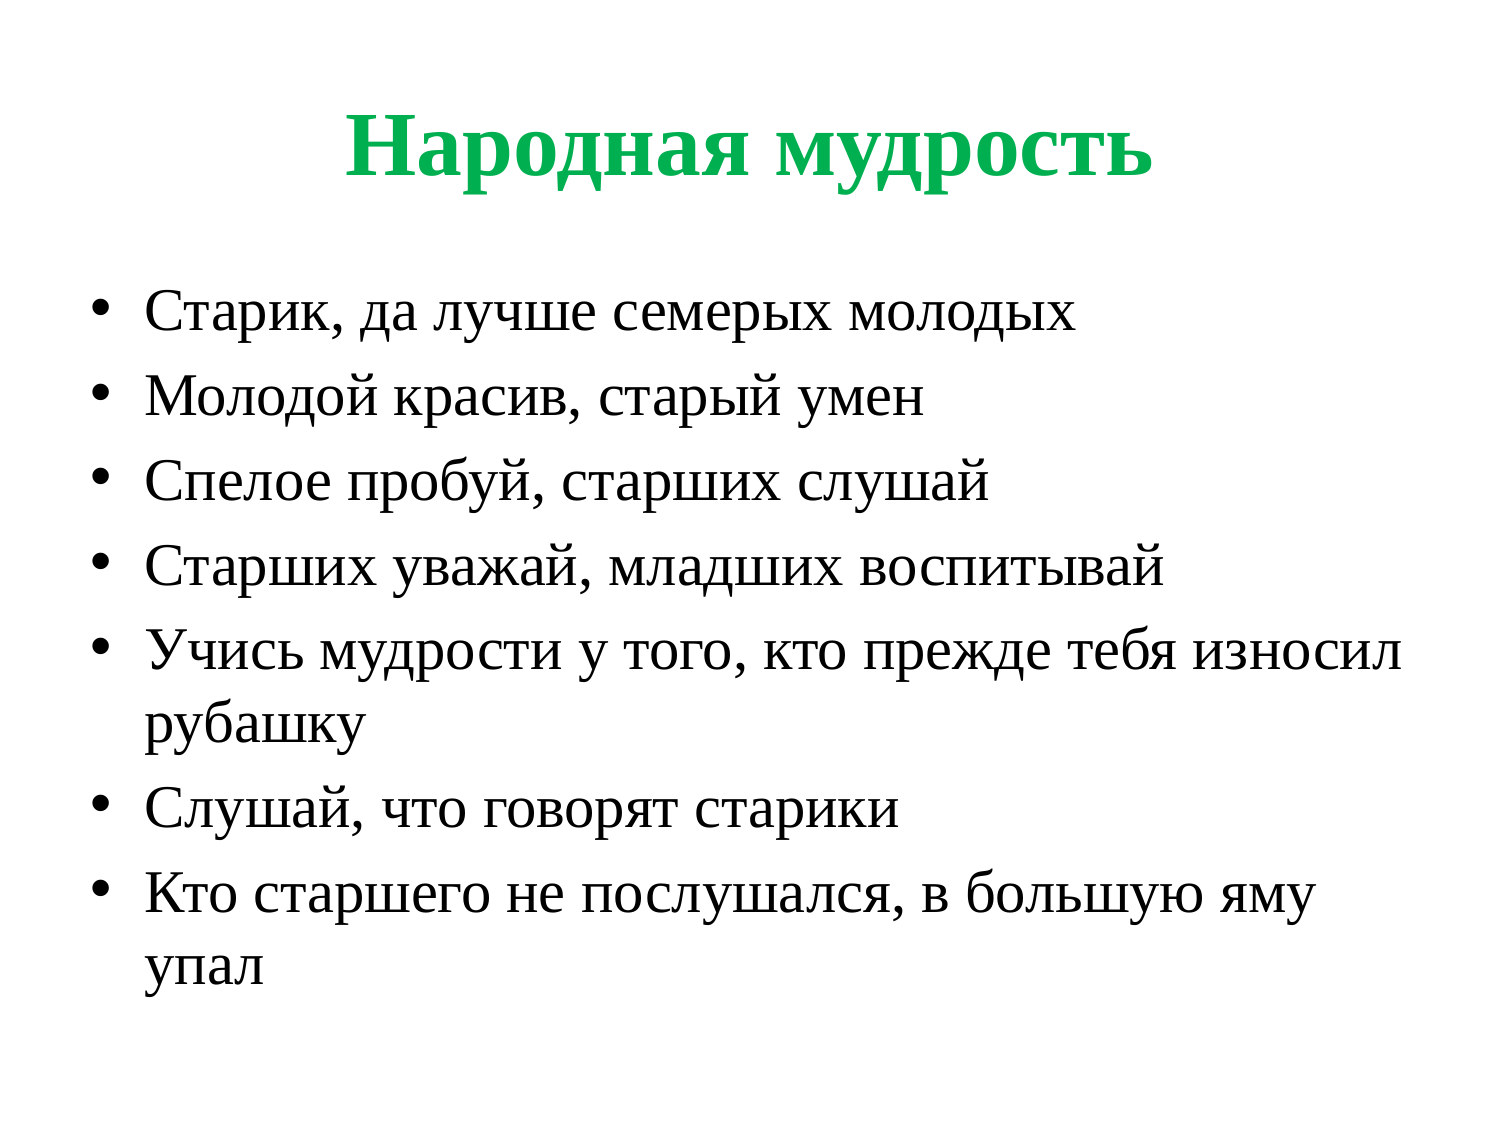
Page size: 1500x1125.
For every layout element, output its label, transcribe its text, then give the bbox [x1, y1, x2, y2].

list Старик, да лучше семерых молодых Молодой красив, старый умен Спелое пробуй, старших слушай Старших уважай, младших воспитывай Учись мудрости у того, кто прежде тебя износил рубашку Слушай, что говорят старики Кто старшего не послушался, в большую яму упал [75, 262, 1425, 1005]
title Народная мудрость [75, 45, 1425, 233]
